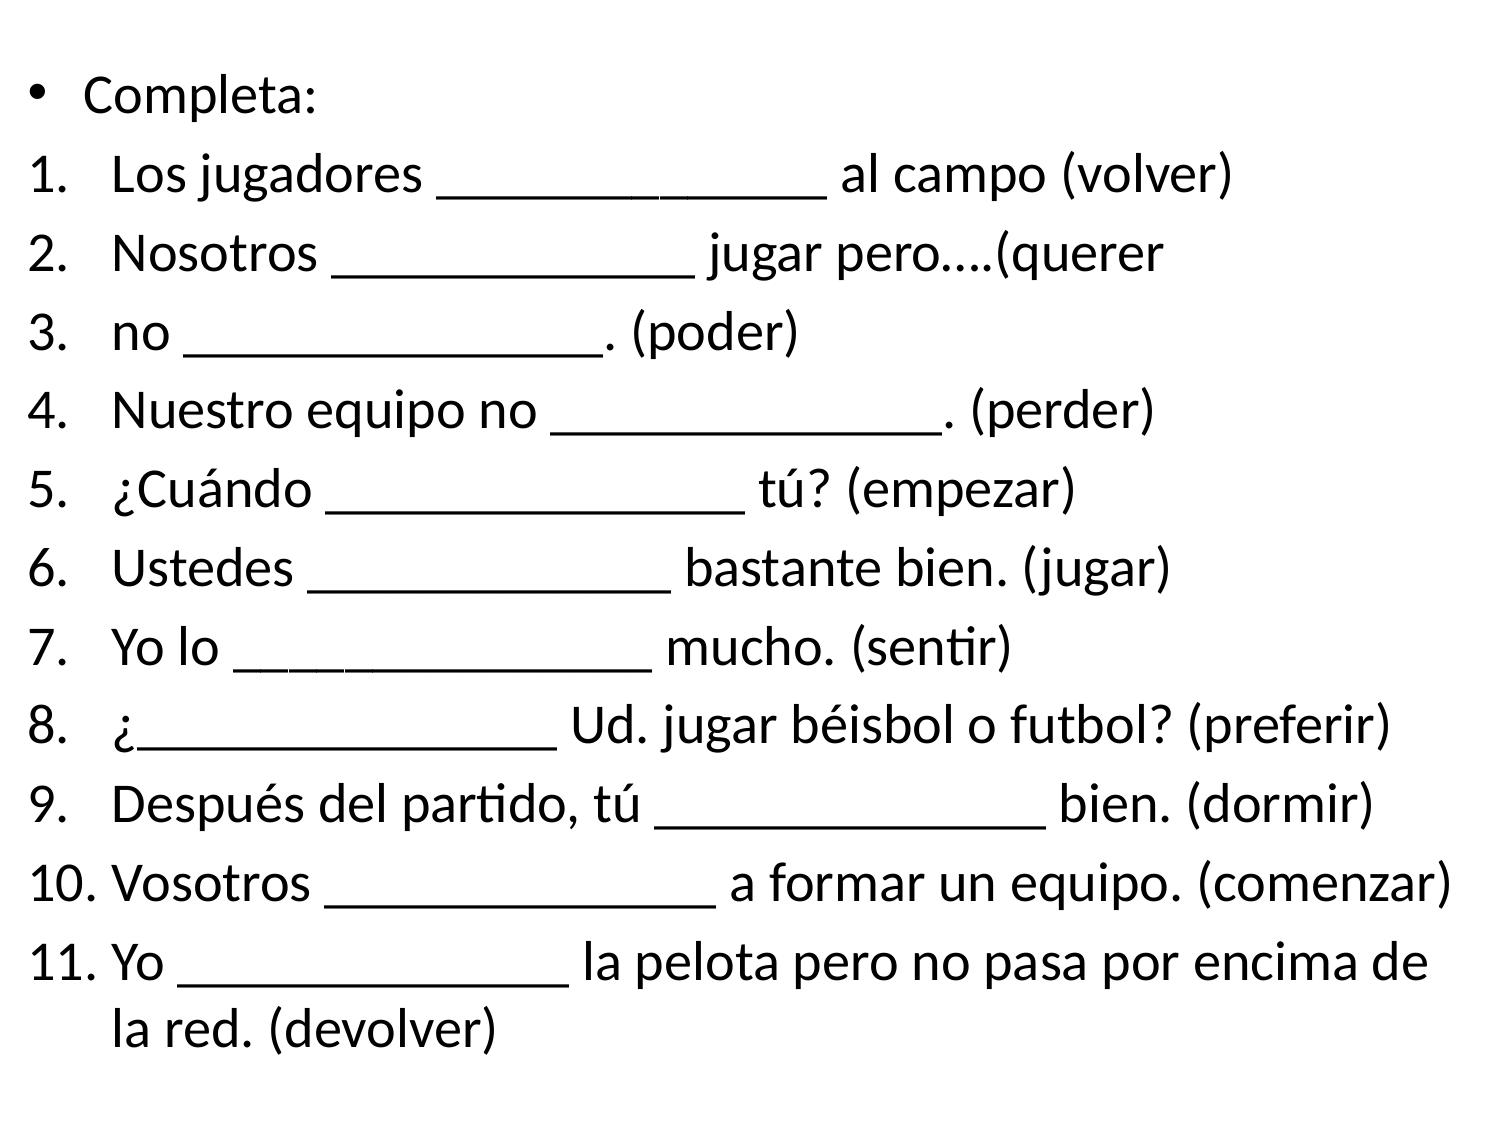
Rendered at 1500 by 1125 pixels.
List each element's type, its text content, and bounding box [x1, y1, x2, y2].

list Completa: Los jugadores ______________ al campo (volver) Nosotros _____________ jugar pero….(querer no _______________. (poder) Nuestro equipo no ______________. (perder) ¿Cuándo _______________ tú? (empezar) Ustedes _____________ bastante bien. (jugar) Yo lo _______________ mucho. (sentir) ¿_______________ Ud. jugar béisbol o futbol? (preferir) Después del partido, tú ______________ bien. (dormir) Vosotros ______________ a formar un equipo. (comenzar) Yo ______________ la pelota pero no pasa por encima de la red. (devolver) [12, 50, 1488, 1075]
